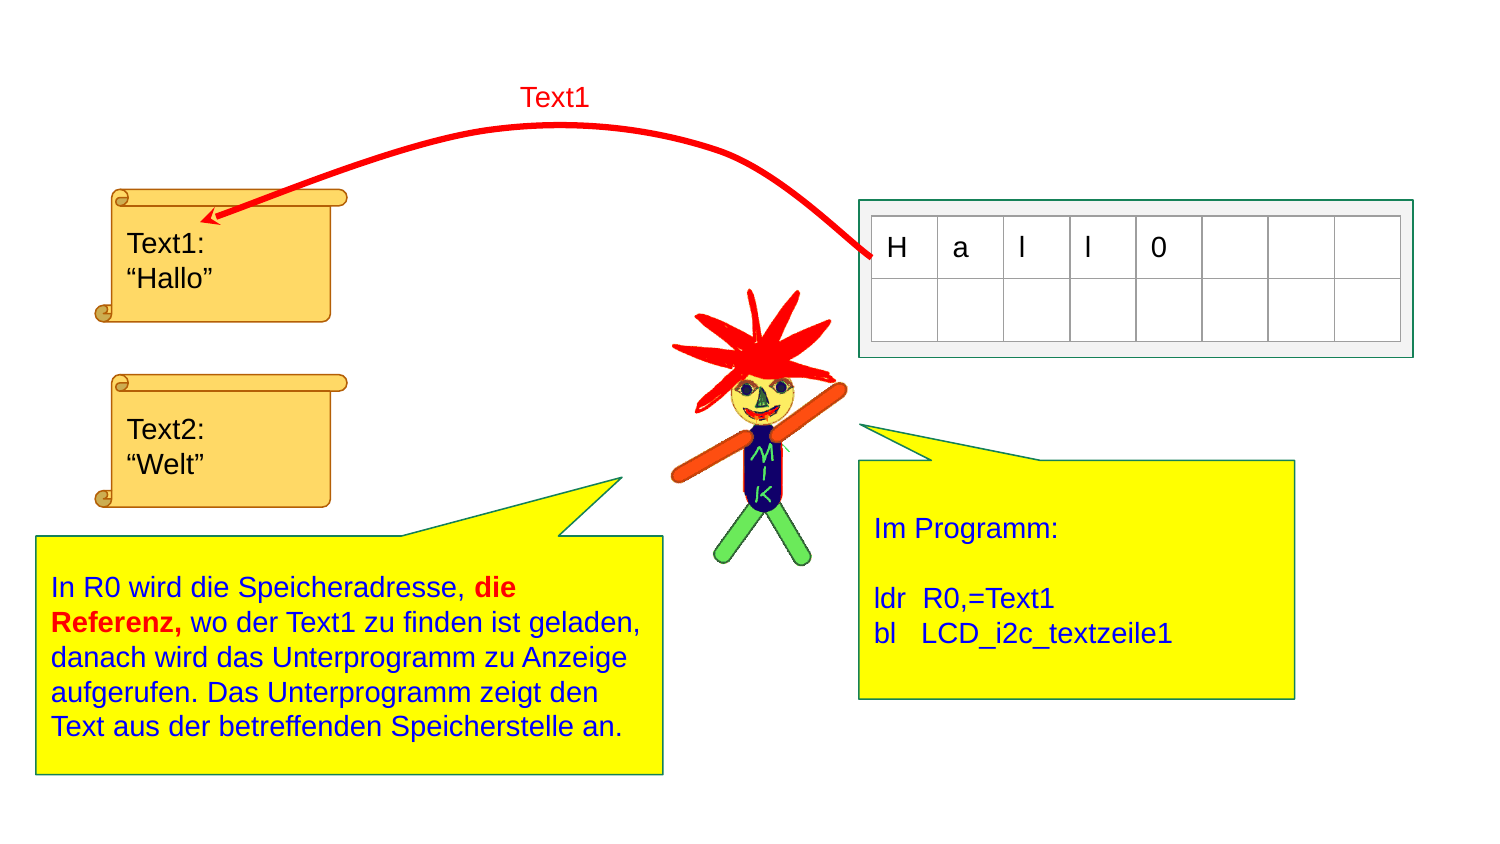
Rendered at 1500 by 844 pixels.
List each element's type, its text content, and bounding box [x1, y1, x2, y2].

text_box [200, 126, 872, 258]
text_box [858, 200, 1414, 358]
table_header l [1071, 217, 1135, 278]
text_box Text2: “Welt” [95, 374, 348, 508]
text_box Im Programm: ldr R0,=Text1 bl LCD_i2c_textzeile1 [858, 425, 1295, 700]
table_cell [1203, 279, 1267, 341]
table_cell [872, 279, 937, 341]
table_cell [938, 279, 1003, 341]
table_cell [1335, 279, 1400, 341]
text_box Text1: “Hallo” [95, 189, 331, 322]
table_header 0 [1137, 217, 1201, 278]
text_box Text1 [505, 63, 653, 126]
table_header [1269, 217, 1334, 278]
table_cell [1004, 279, 1069, 341]
table_header [1335, 217, 1400, 278]
picture [651, 281, 859, 573]
table_header l [1004, 217, 1069, 278]
table_header a [938, 217, 1003, 278]
table_cell [1137, 279, 1201, 341]
table_header H [872, 217, 937, 278]
table_cell [1071, 279, 1135, 341]
table_header [1203, 217, 1267, 278]
table_cell [1269, 279, 1334, 341]
text_box In R0 wird die Speicheradresse, die Referenz, wo der Text1 zu finden ist geladen, danach wird das Unterprogramm zu Anzeige aufgerufen. Das Unterprogramm zeigt den Text aus der betreffenden Speicherstelle an. [35, 477, 663, 775]
